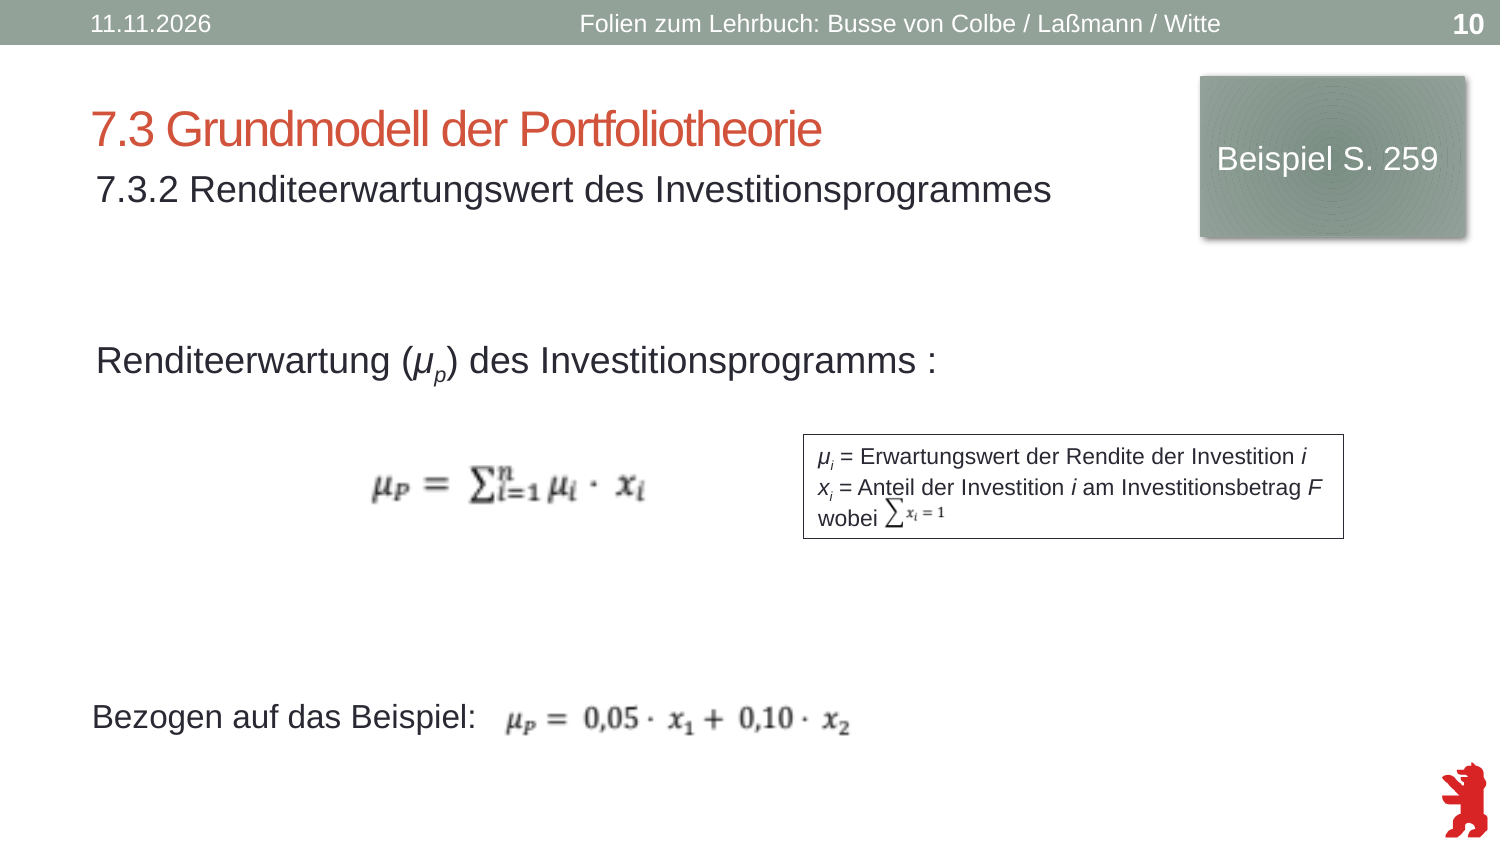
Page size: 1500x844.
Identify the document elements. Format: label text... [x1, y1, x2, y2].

text_box Beispiel S. 259 [1200, 76, 1465, 237]
slide_number 10 [1325, 2, 1500, 43]
text_box Renditeerwartung (μp) des Investitionsprogramms : [81, 328, 953, 395]
title 7.3 Grundmodell der Portfoliotheorie [75, 65, 1425, 188]
picture [488, 654, 868, 790]
picture [1434, 760, 1500, 844]
footer Folien zum Lehrbuch: Busse von Colbe / Laßmann / Witte [562, 2, 1238, 43]
text_box Bezogen auf das Beispiel: [77, 688, 485, 743]
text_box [802, 433, 1345, 547]
picture [321, 403, 678, 577]
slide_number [75, 2, 550, 43]
text_box 7.3.2 Renditeerwartungswert des Investitionsprogrammes [80, 157, 1068, 217]
